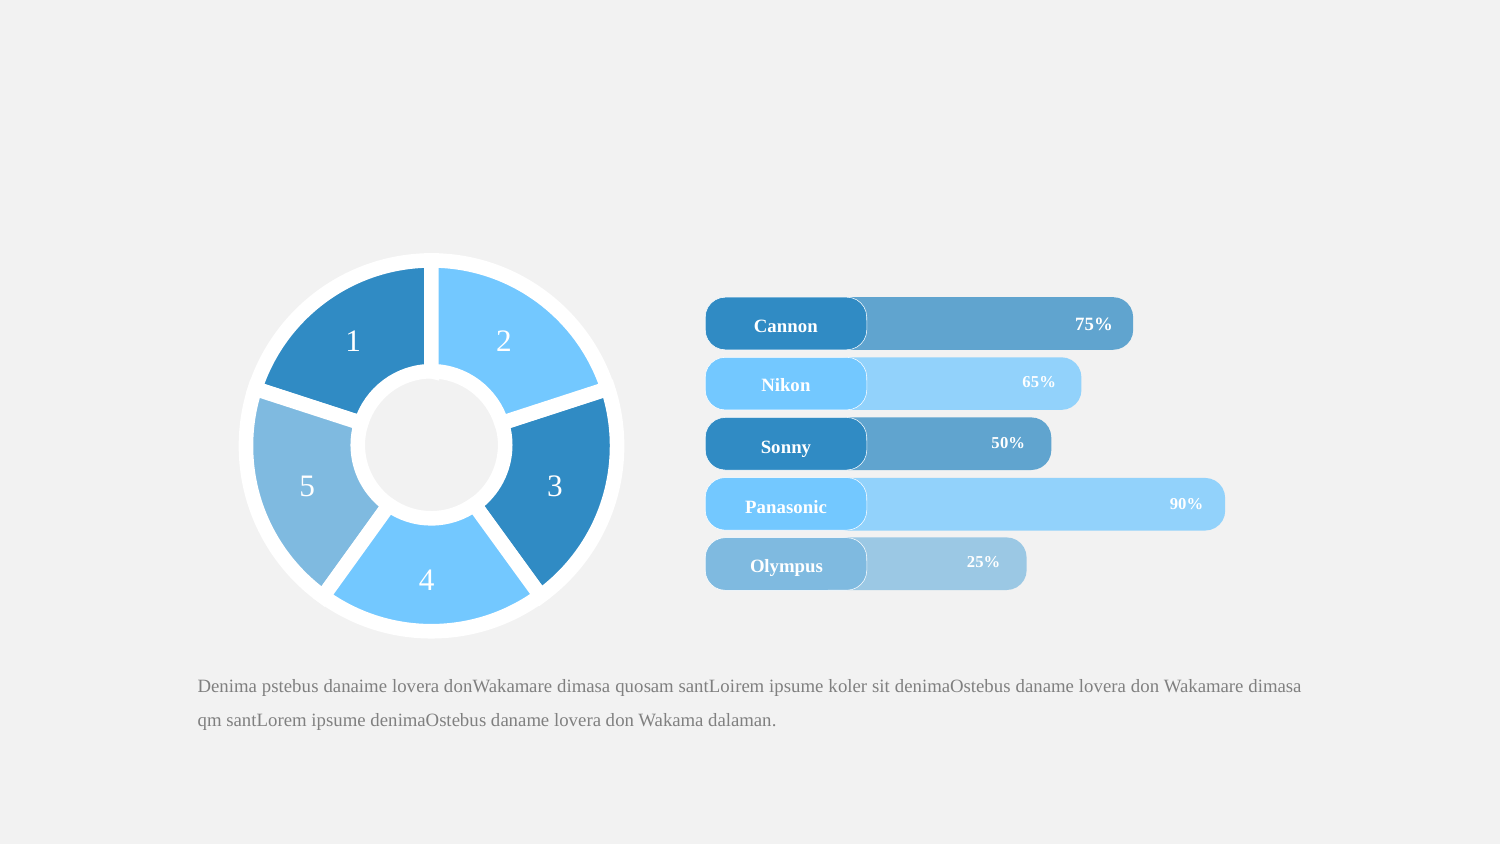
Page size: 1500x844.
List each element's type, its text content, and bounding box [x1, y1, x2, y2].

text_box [431, 260, 608, 424]
text_box Denima pstebus danaime lovera donWakamare dimasa quosam santLoirem ipsume koler sit denimaOstebus daname lovera don Wakamare dimasa qm santLorem ipsume denimaOstebus daname lovera don Wakama dalaman. [186, 657, 1312, 736]
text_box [869, 297, 1264, 591]
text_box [245, 388, 390, 597]
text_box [322, 504, 541, 639]
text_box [254, 260, 429, 424]
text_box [474, 388, 618, 597]
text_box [704, 296, 868, 591]
